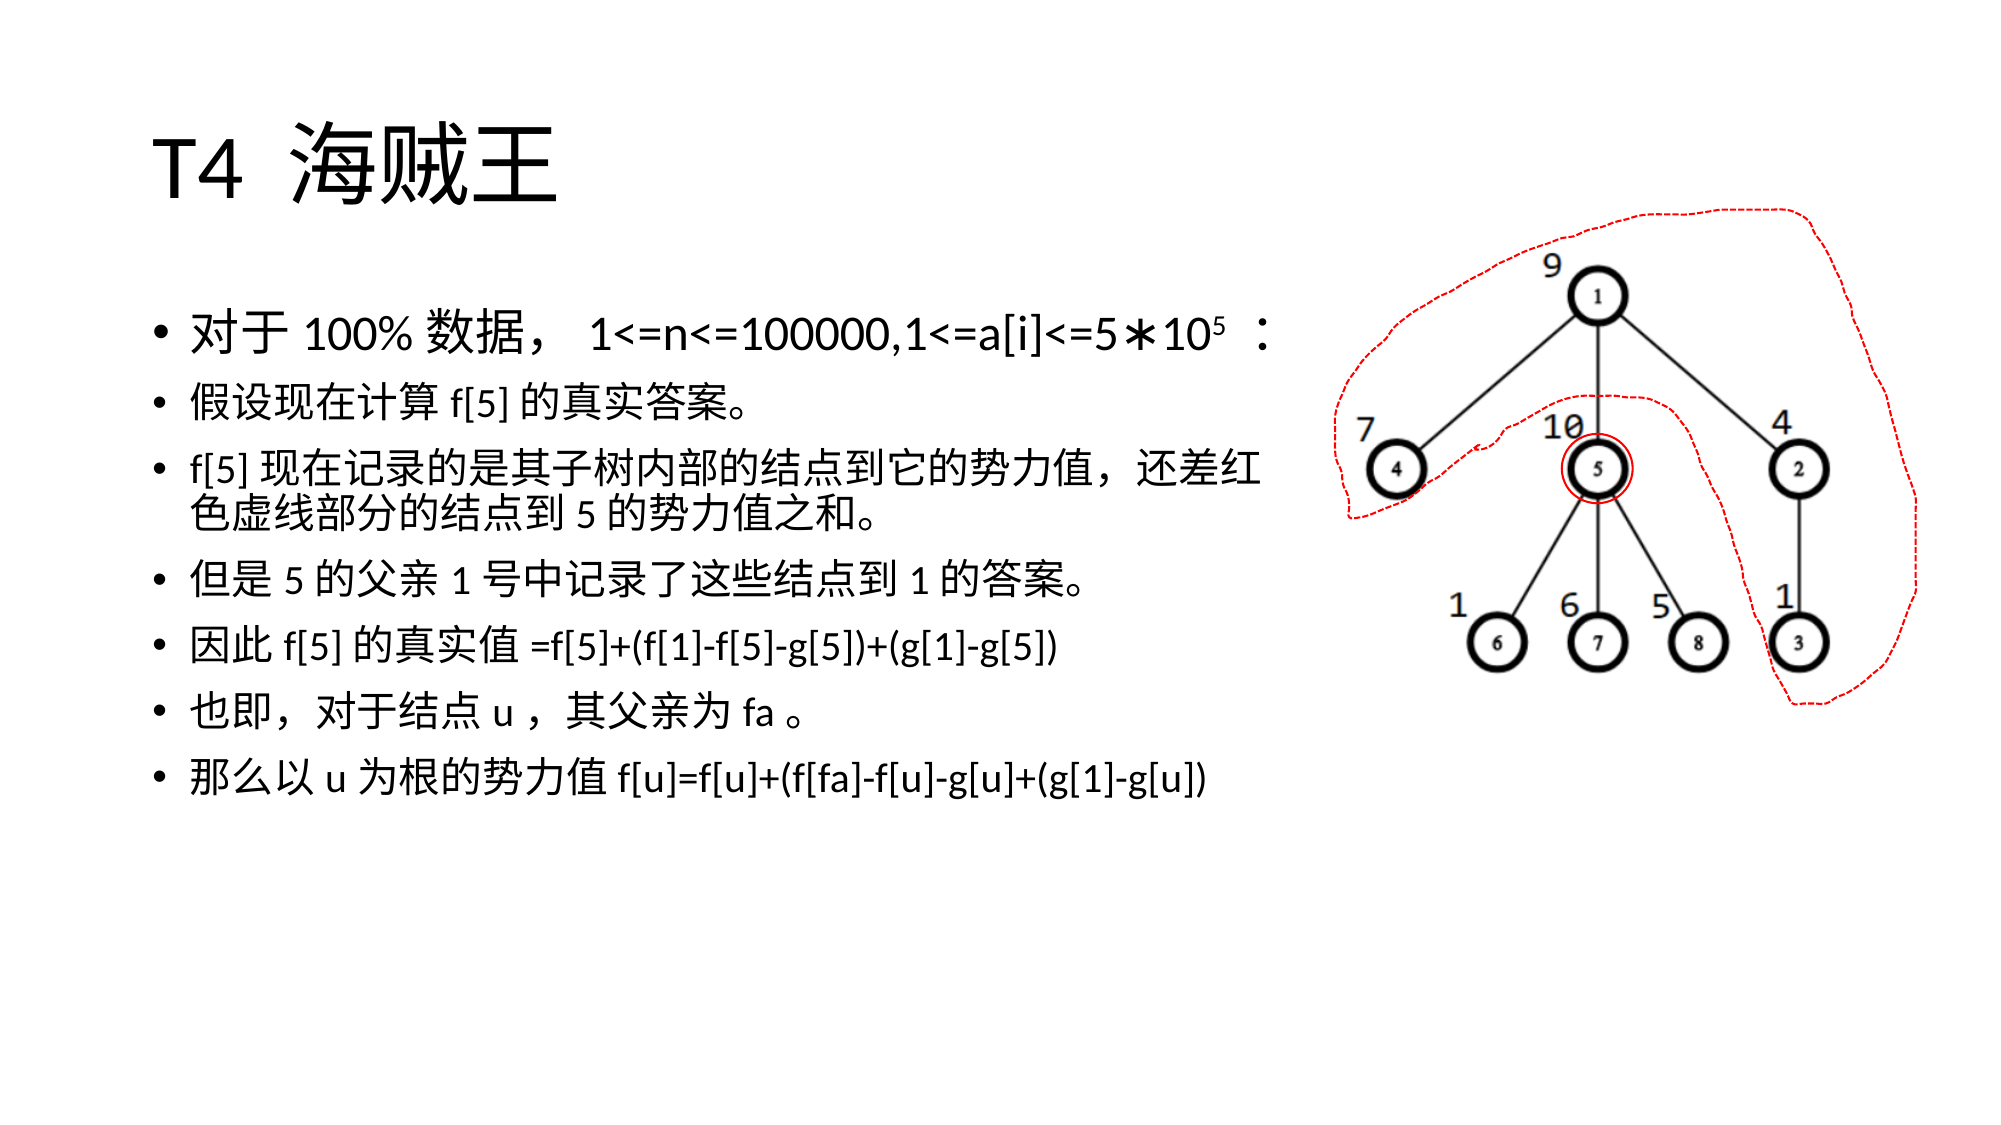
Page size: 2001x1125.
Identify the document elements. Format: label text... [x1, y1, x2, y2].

title T4 海贼王 [137, 59, 1863, 278]
text_box [1787, 697, 1838, 706]
text_box [1845, 290, 1918, 696]
text_box [1333, 378, 1349, 505]
picture [1349, 243, 1845, 697]
list 对于100%数据，1<=n<=100000,1<=a[i]<=5∗105 ： 假设现在计算f[5]的真实答案。 f[5]现在记录的是其子树内部的结点到它的势力值，还差红色虚线部分的结点到5的势力值之和。 但是5的父亲1号中记录了这些结点到1的答案。 因此f[5]的真实值=f[5]+(f[1]-f[5]-g[5])+(g[1]-g[5]) 也即，对于结点u，其父亲为fa。 那么以u为根的势力值f[u]=f[u]+(f[fa]-f[u]-g[u]+(g[1]-g[u]) [137, 299, 1317, 918]
text_box [1545, 208, 1823, 243]
